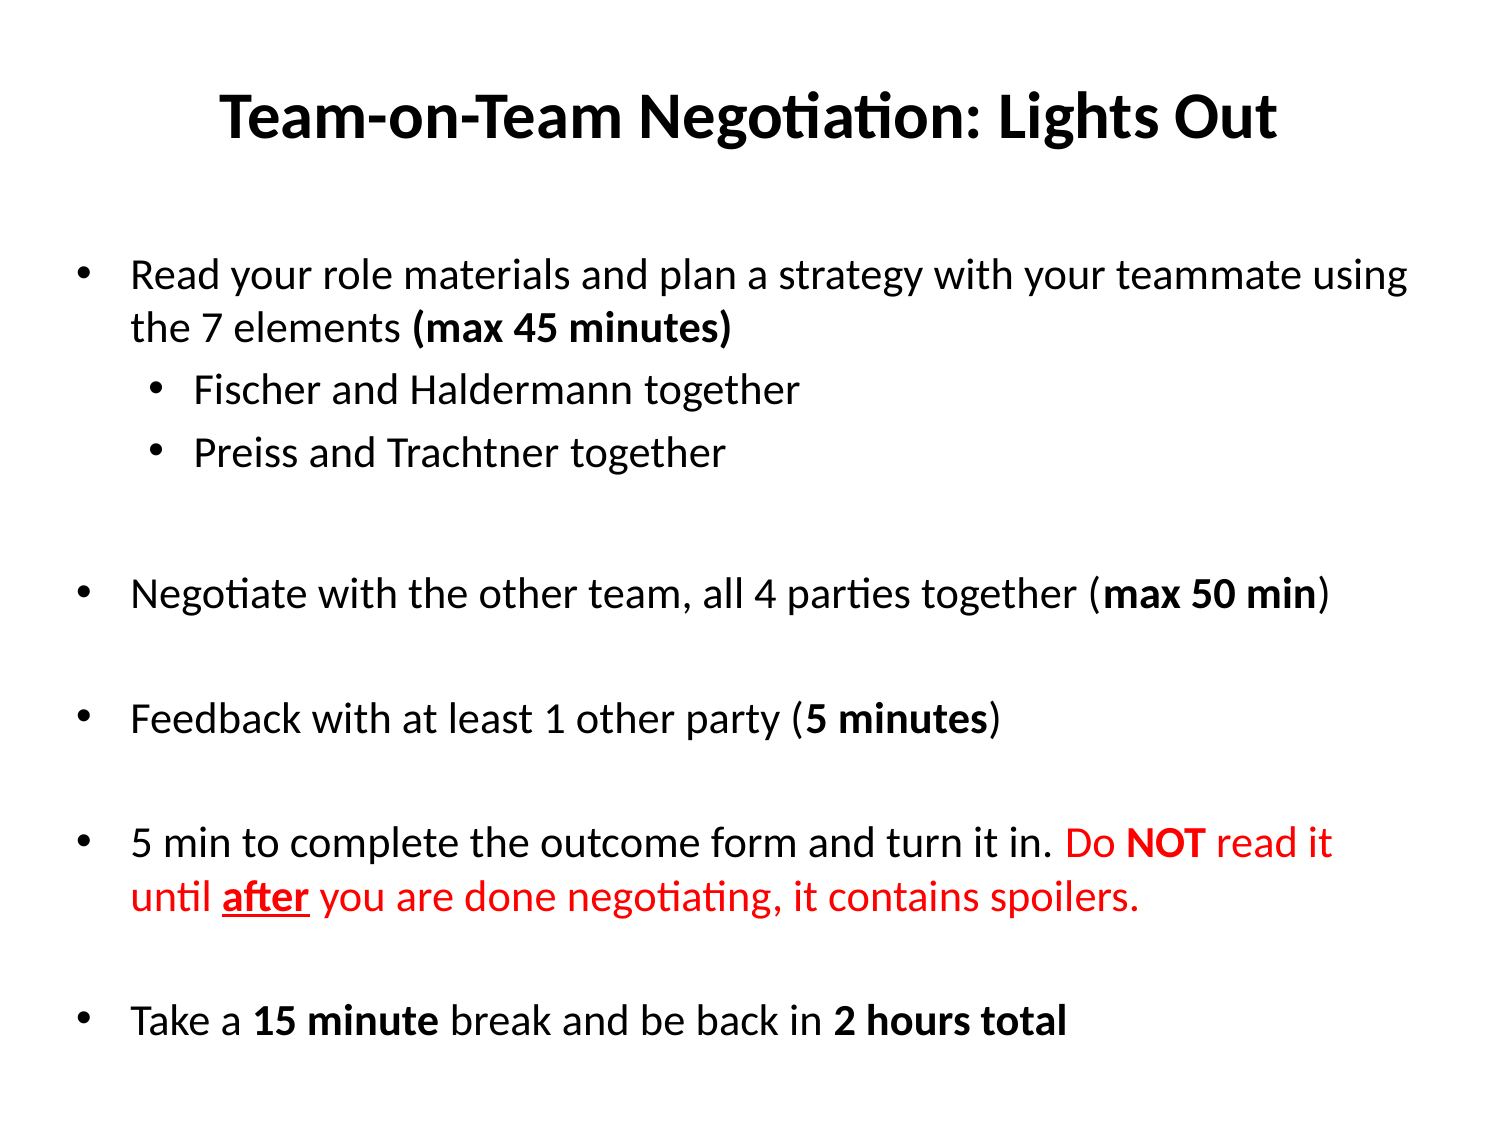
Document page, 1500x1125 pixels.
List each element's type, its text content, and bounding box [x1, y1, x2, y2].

list Read your role materials and plan a strategy with your teammate using the 7 elements (max 45 minutes) Fischer and Haldermann together Preiss and Trachtner together Negotiate with the other team, all 4 parties together (max 50 min) Feedback with at least 1 other party (5 minutes) 5 min to complete the outcome form and turn it in. Do NOT read it until after you are done negotiating, it contains spoilers. Take a 15 minute break and be back in 2 hours total [61, 237, 1437, 1056]
text_box Team-on-Team Negotiation: Lights Out [0, 24, 1500, 199]
